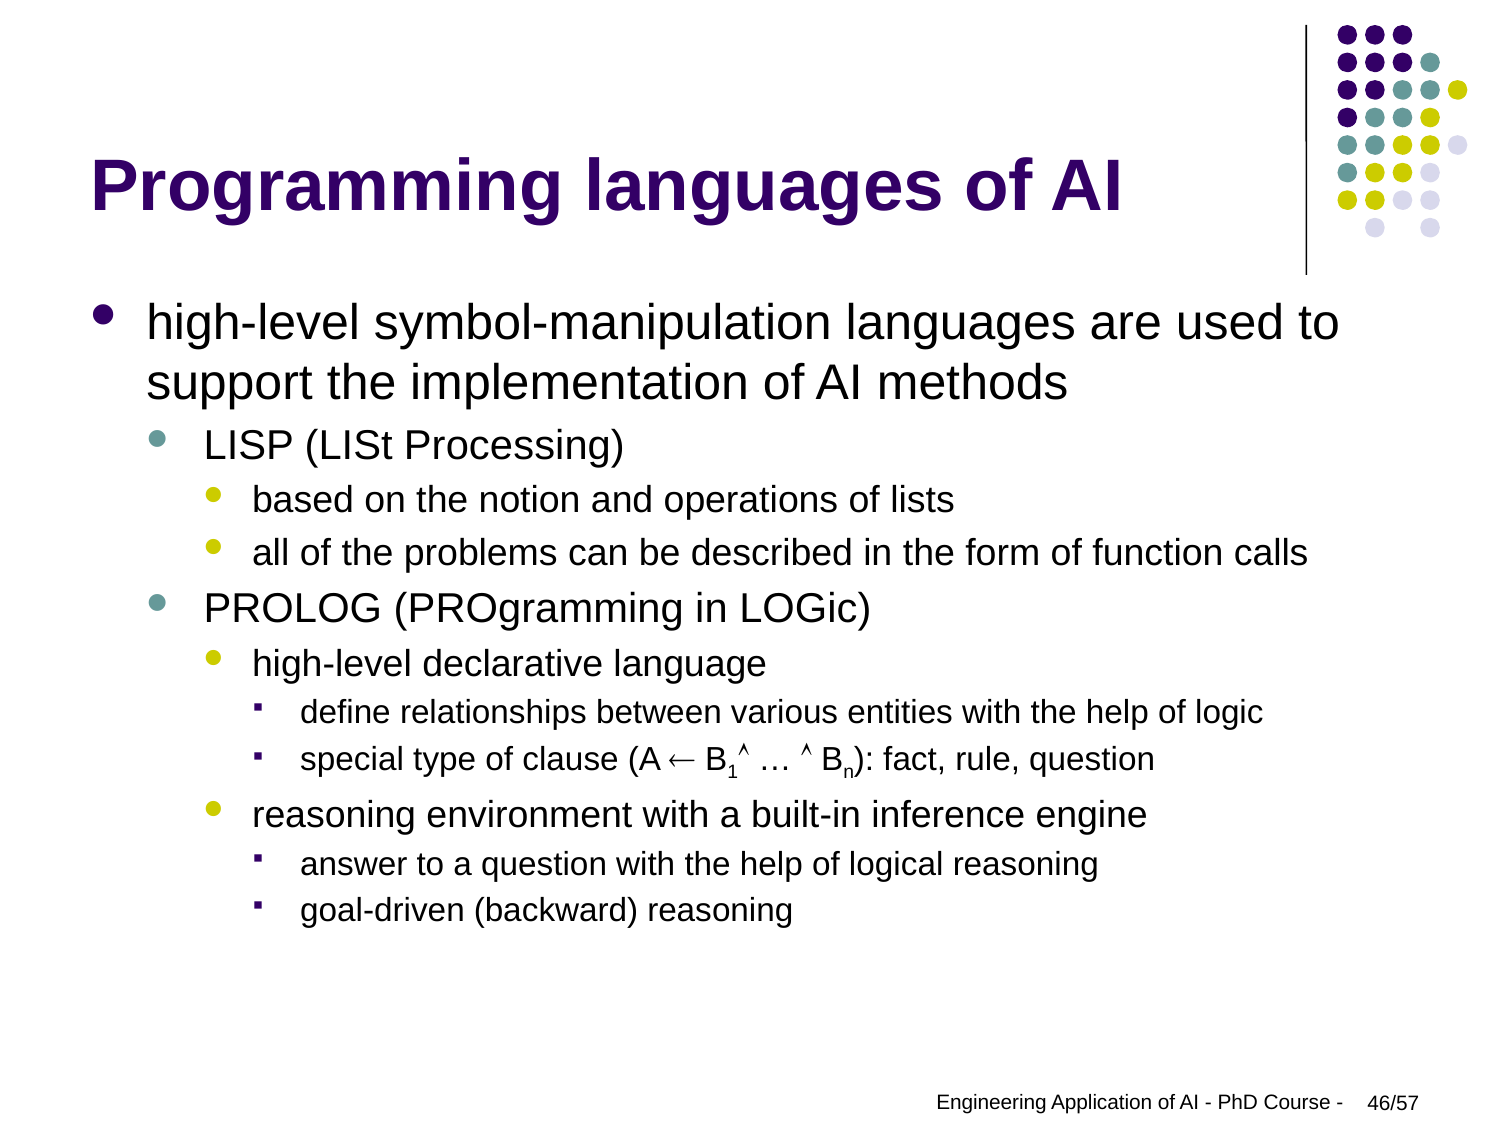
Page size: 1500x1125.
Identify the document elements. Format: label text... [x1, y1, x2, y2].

list high-level symbol-manipulation languages are used to support the implementation of AI methods LISP (LISt Processing) based on the notion and operations of lists all of the problems can be described in the form of function calls PROLOG (PROgramming in LOGic) high-level declarative language define relationships between various entities with the help of logic special type of clause (A  B1 …  Bn): fact, rule, question reasoning environment with a built-in inference engine answer to a question with the help of logical reasoning goal-driven (backward) reasoning [74, 281, 1426, 1006]
footer Engineering Application of AI - PhD Course - [855, 1080, 1365, 1125]
title Programming languages of AI [74, 19, 1313, 233]
slide_number 46/57 [1352, 1082, 1448, 1125]
